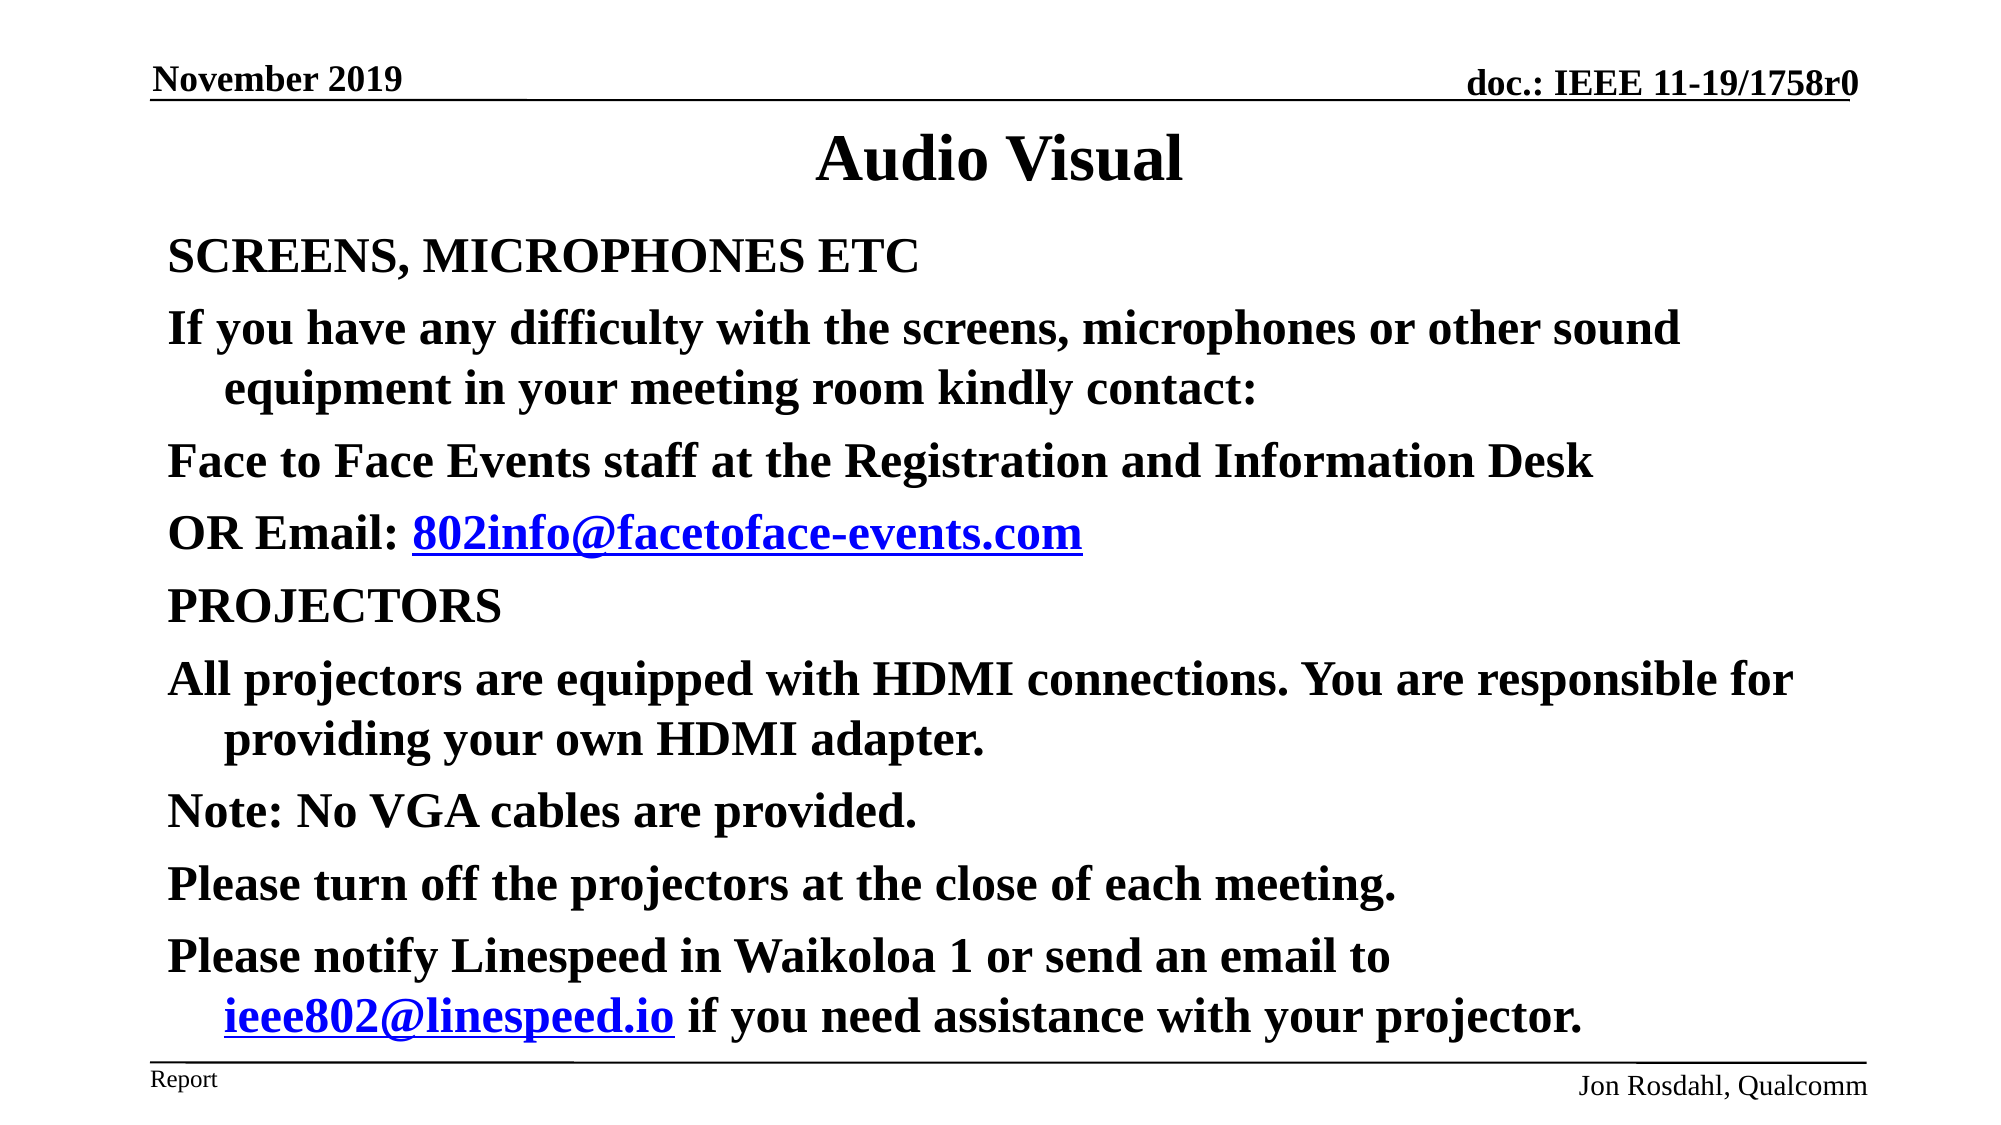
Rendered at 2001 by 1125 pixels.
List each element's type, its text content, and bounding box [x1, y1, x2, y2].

title Audio Visual [149, 112, 1850, 196]
list SCREENS, MICROPHONES ETC If you have any difficulty with the screens, microphones or other sound equipment in your meeting room kindly contact: Face to Face Events staff at the Registration and Information Desk OR Email: 802info@facetoface-events.com PROJECTORS All projectors are equipped with HDMI connections. You are responsible for providing your own HDMI adapter. Note: No VGA cables are provided. Please turn off the projectors at the close of each meeting. Please notify Linespeed in Waikoloa 1 or send an email to ieee802@linespeed.io if you need assistance with your projector. [152, 214, 1853, 890]
footer Jon Rosdahl, Qualcomm [1531, 1066, 1869, 1108]
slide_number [152, 54, 563, 100]
